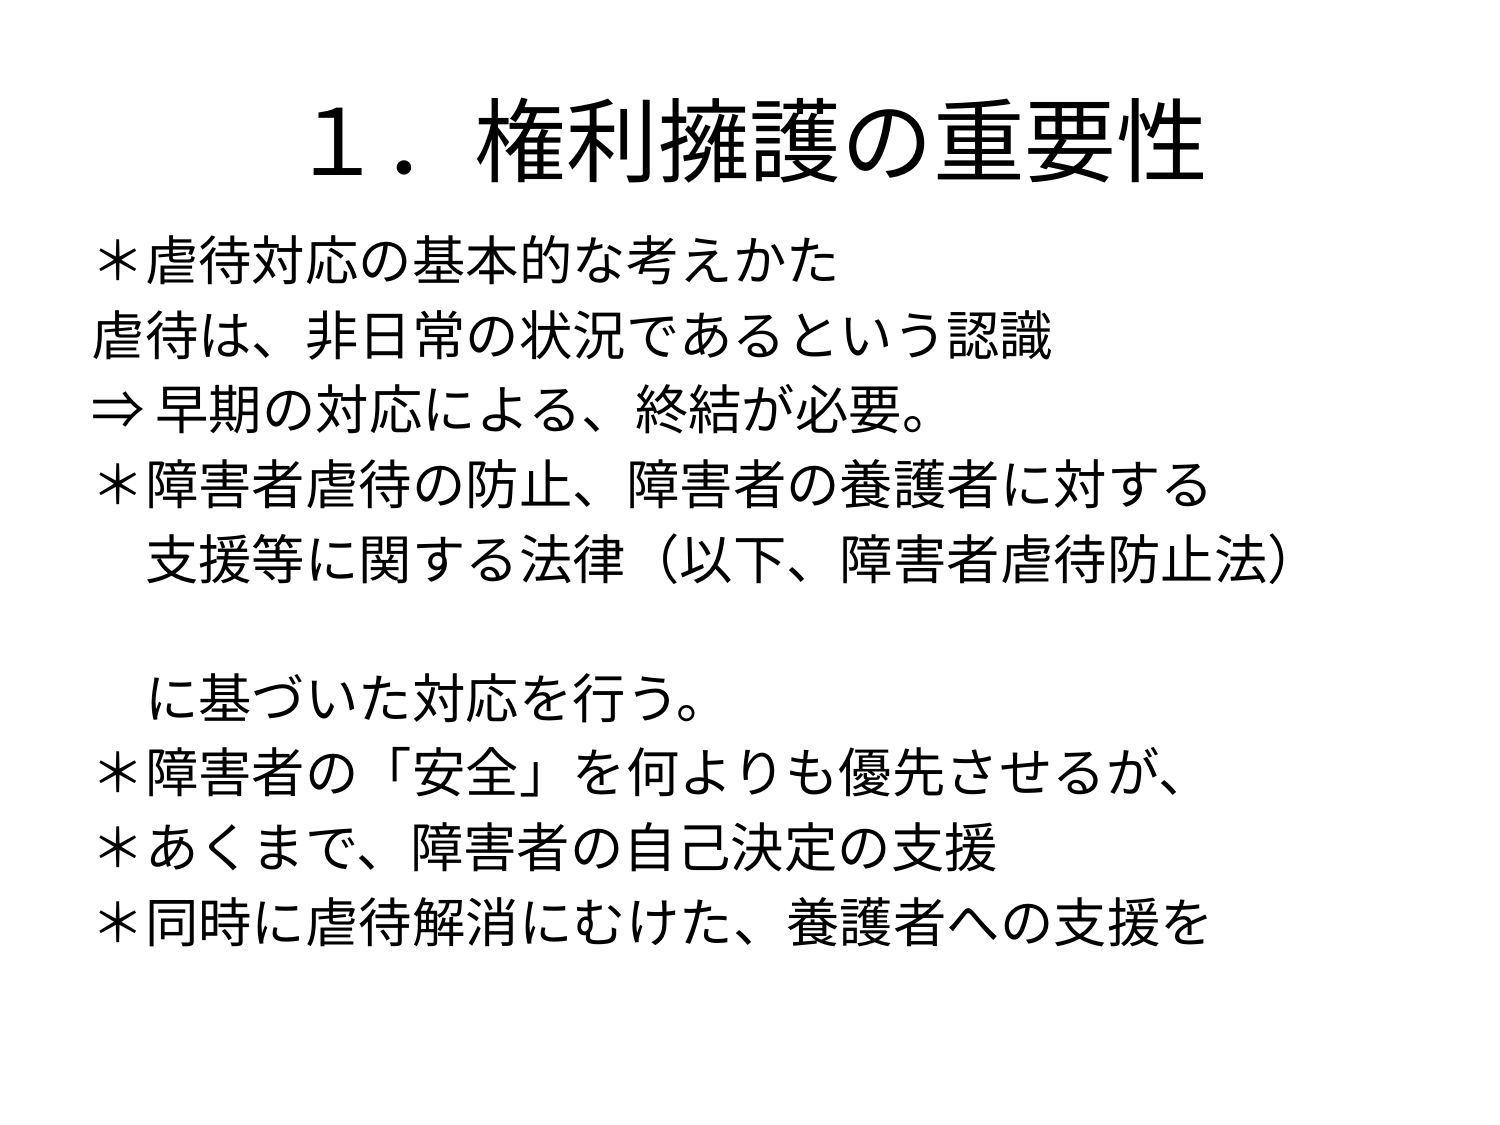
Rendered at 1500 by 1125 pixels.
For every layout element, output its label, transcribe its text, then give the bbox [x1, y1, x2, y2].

title １．権利擁護の重要性 [75, 45, 1425, 233]
list ＊虐待対応の基本的な考えかた 虐待は、非日常の状況であるという認識 ⇒早期の対応による、終結が必要。 ＊障害者虐待の防止、障害者の養護者に対する 支援等に関する法律（以下、障害者虐待防止法） に基づいた対応を行う。 ＊障害者の「安全」を何よりも優先させるが、 ＊あくまで、障害者の自己決定の支援 ＊同時に虐待解消にむけた、養護者への支援を [76, 219, 1427, 963]
